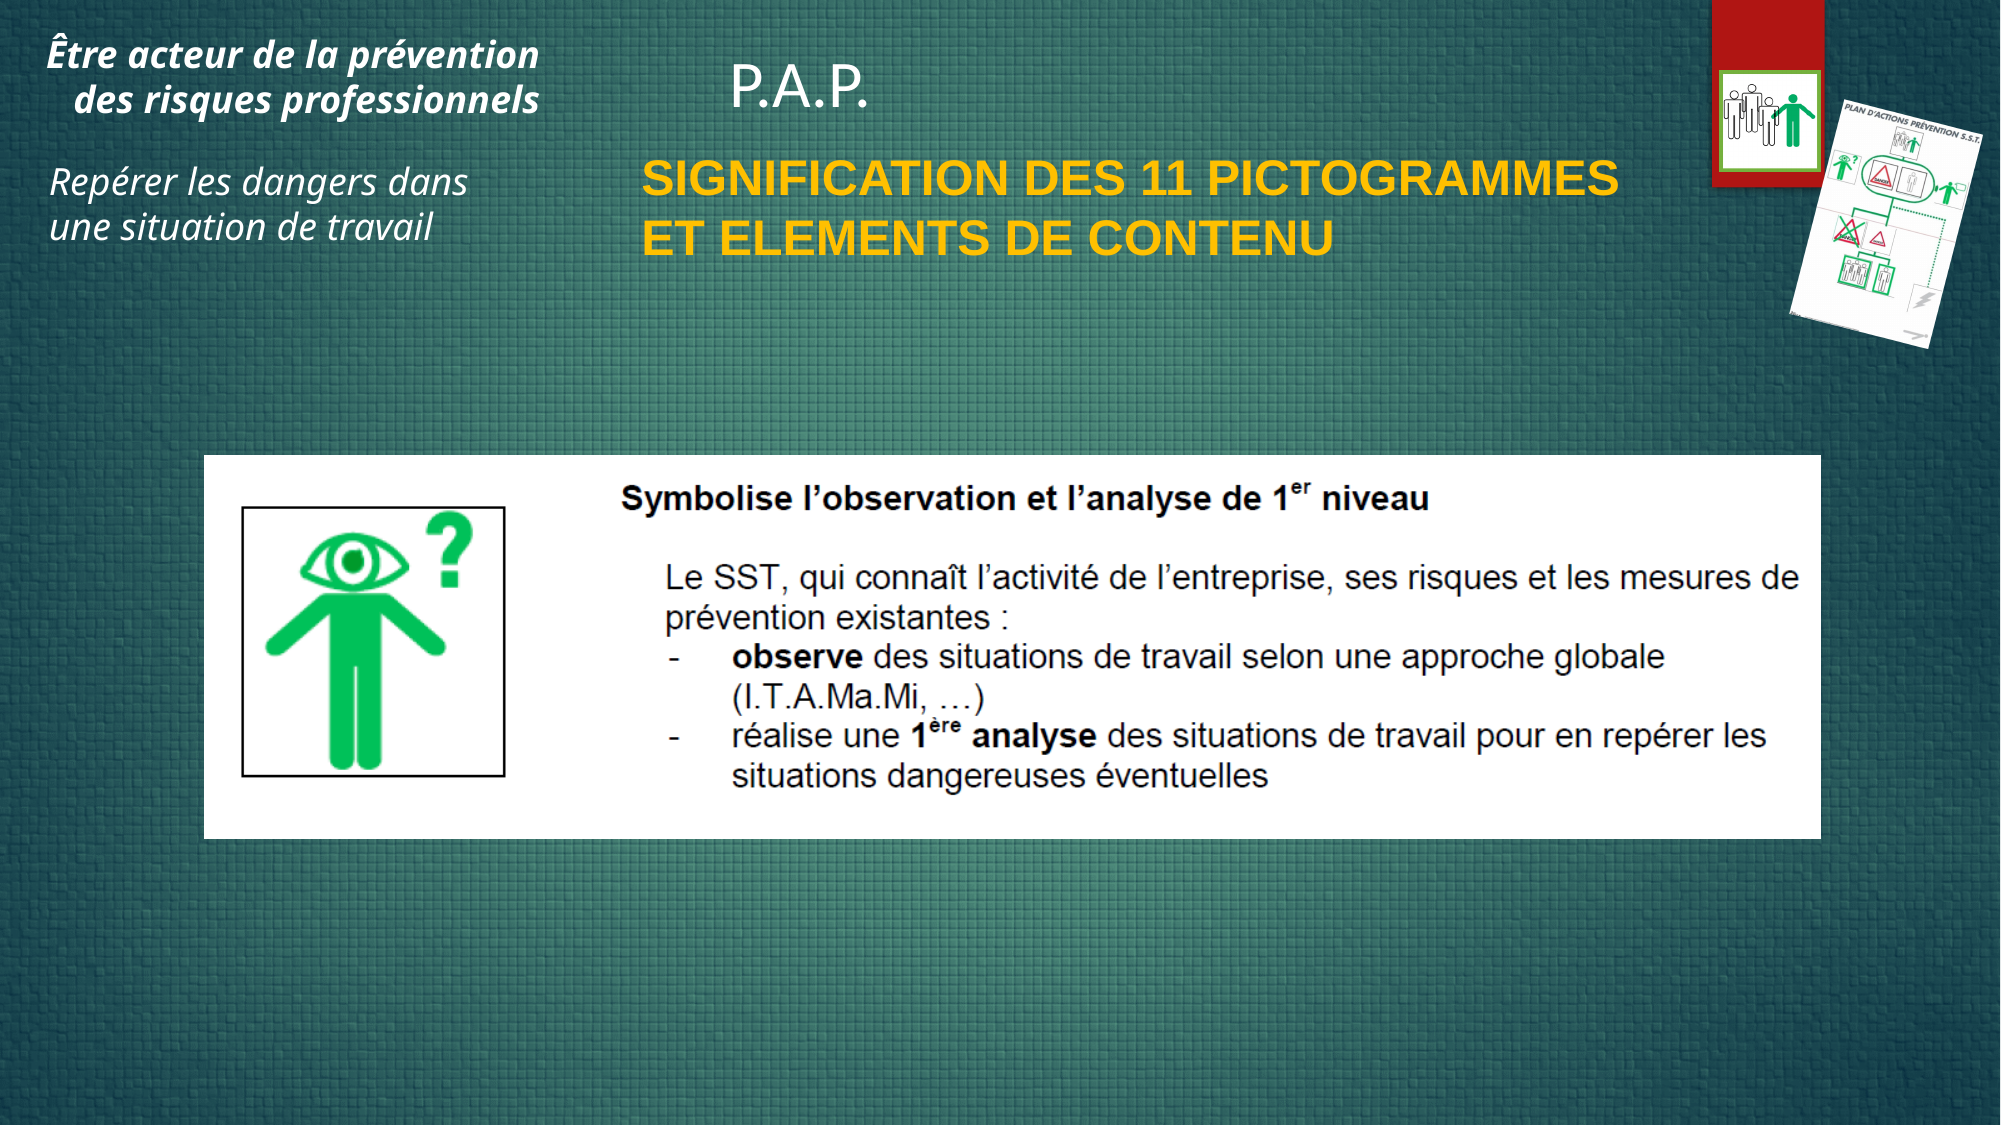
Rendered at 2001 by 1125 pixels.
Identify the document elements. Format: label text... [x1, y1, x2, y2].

picture [1718, 70, 1982, 348]
text_box Repérer les dangers dans une situation de travail [34, 150, 556, 256]
picture [204, 455, 1821, 839]
text_box P.A.P. [463, 33, 1138, 129]
text_box Être acteur de la prévention des risques professionnels [9, 23, 556, 128]
text_box SIGNIFICATION DES 11 PICTOGRAMMES ET ELEMENTS DE CONTENU [626, 138, 1665, 273]
